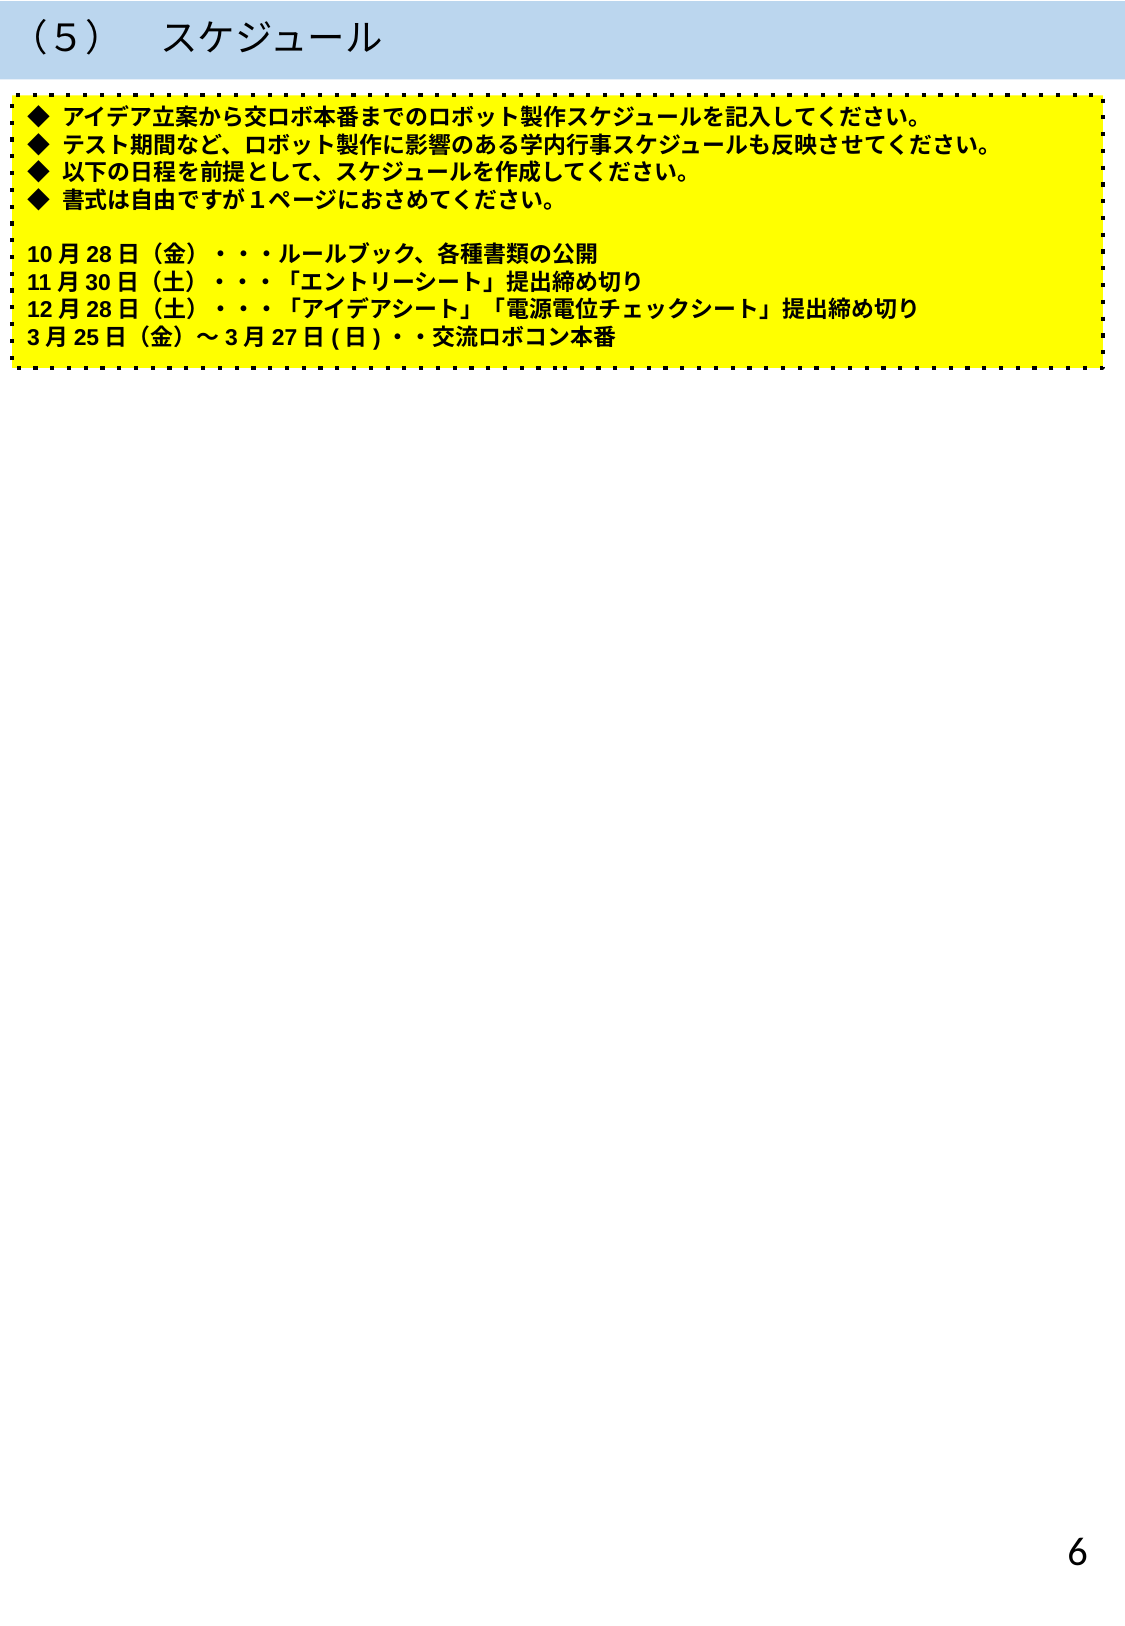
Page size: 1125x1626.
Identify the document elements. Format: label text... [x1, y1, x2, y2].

slide_number ‹#› [849, 1506, 1103, 1593]
text_box （５） スケジュール [0, 0, 822, 80]
text_box ◆ アイデア立案から交ロボ本番までのロボット製作スケジュールを記入してください。 ◆ テスト期間など、ロボット製作に影響のある学内行事スケジュールも反映させてください。 ◆ 以下の日程を前提として、スケジュールを作成してください。 ◆ 書式は自由ですが１ページにおさめてください。 10月28日（金）・・・ルールブック、各種書類の公開 11月30日（土）・・・「エントリーシート」提出締め切り 12月28日（土）・・・「アイデアシート」「電源電位チェックシート」提出締め切り 3月25日（金）～3月27日(日)・・交流ロボコン本番 [12, 95, 1103, 368]
